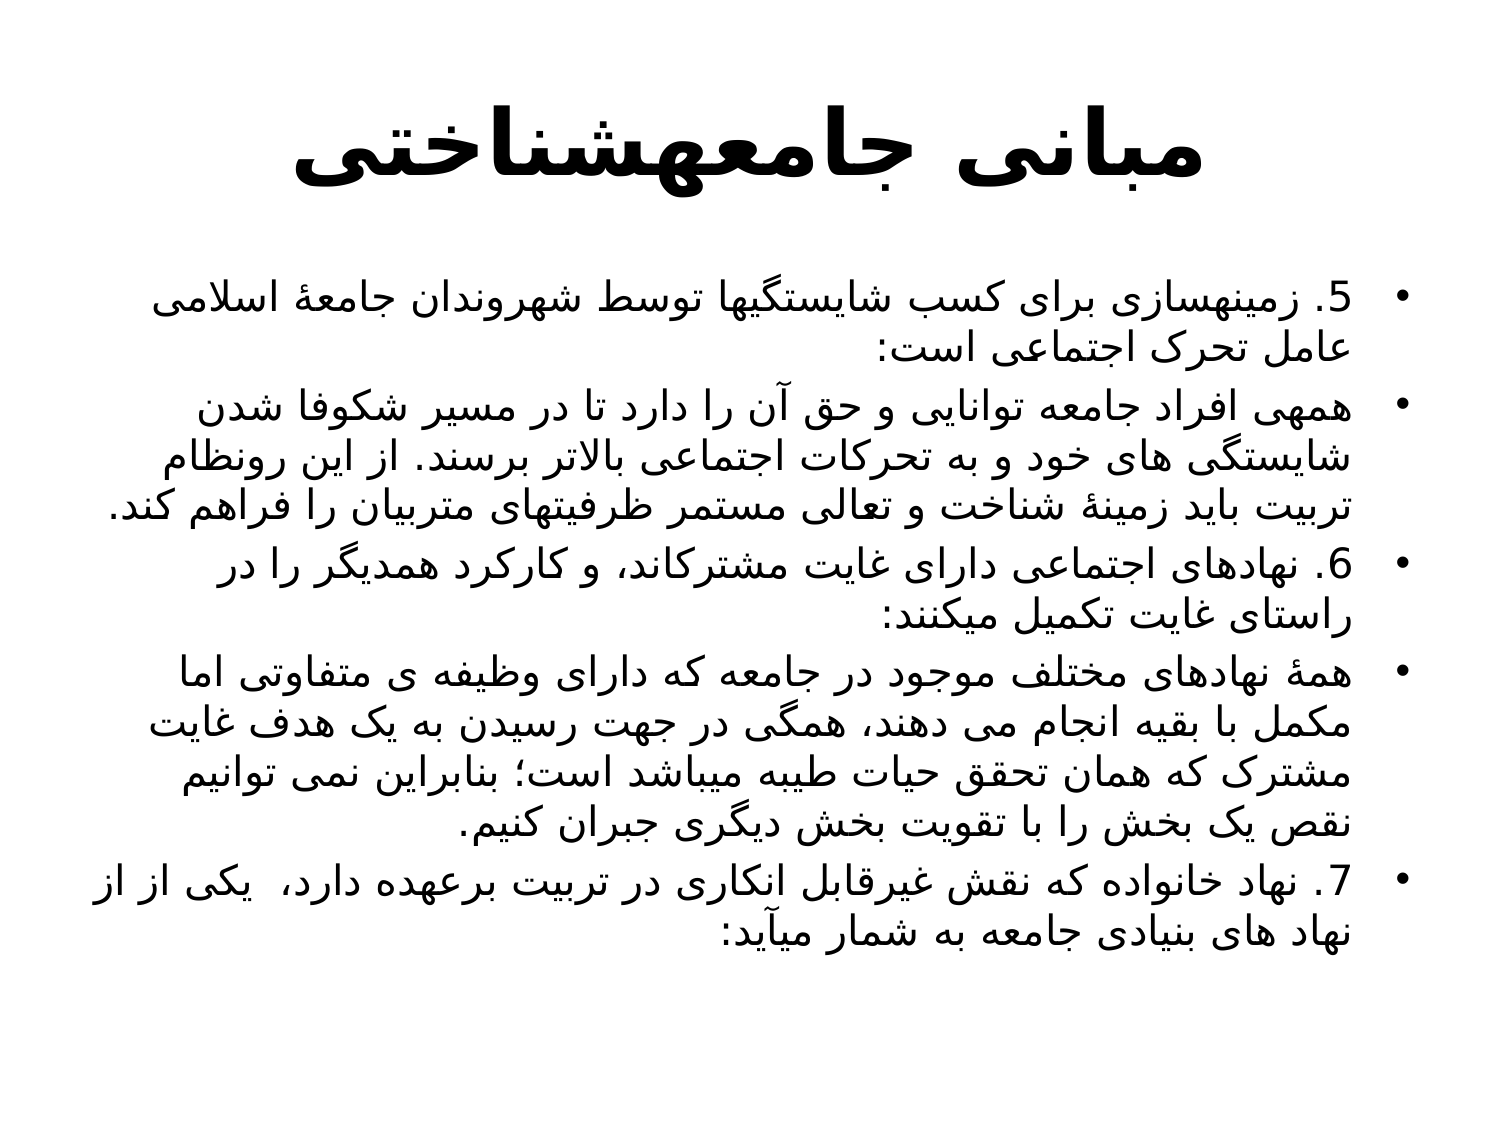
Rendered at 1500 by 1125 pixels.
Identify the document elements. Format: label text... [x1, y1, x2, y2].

title مبانی جامعه‏شناختی [75, 45, 1425, 233]
list 5. زمینه‏سازی برای کسب شایستگی‏ها توسط شهروندان جامعۀ اسلامی عامل تحرک اجتماعی است: همه‏ی افراد جامعه توانایی و حق آن را دارد تا در مسیر شکوفا شدن شایستگی های خود و به تحرکات اجتماعی بالاتر برسند. از این رونظام تربیت باید زمینۀ شناخت و تعالی مستمر ظرفیت‏های متربیان را فراهم کند. 6. نهادهای اجتماعی دارای غایت مشترک‏اند، و کارکرد همدیگر را در راستای غایت تکمیل می‏کنند: همۀ نهادهای مختلف موجود در جامعه که دارای وظیفه ی متفاوتی اما مکمل با بقیه انجام می دهند، همگی در جهت رسیدن به یک هدف غایت مشترک که همان تحقق حیات طیبه می‏باشد است؛ بنابراین نمی توانیم نقص یک بخش را با تقویت بخش دیگری جبران کنیم. 7. نهاد خانواده که نقش غیرقابل انکاری در تربیت برعهده دارد، یکی از از نهاد های بنیادی جامعه به شمار می‏آید: [75, 262, 1425, 1005]
